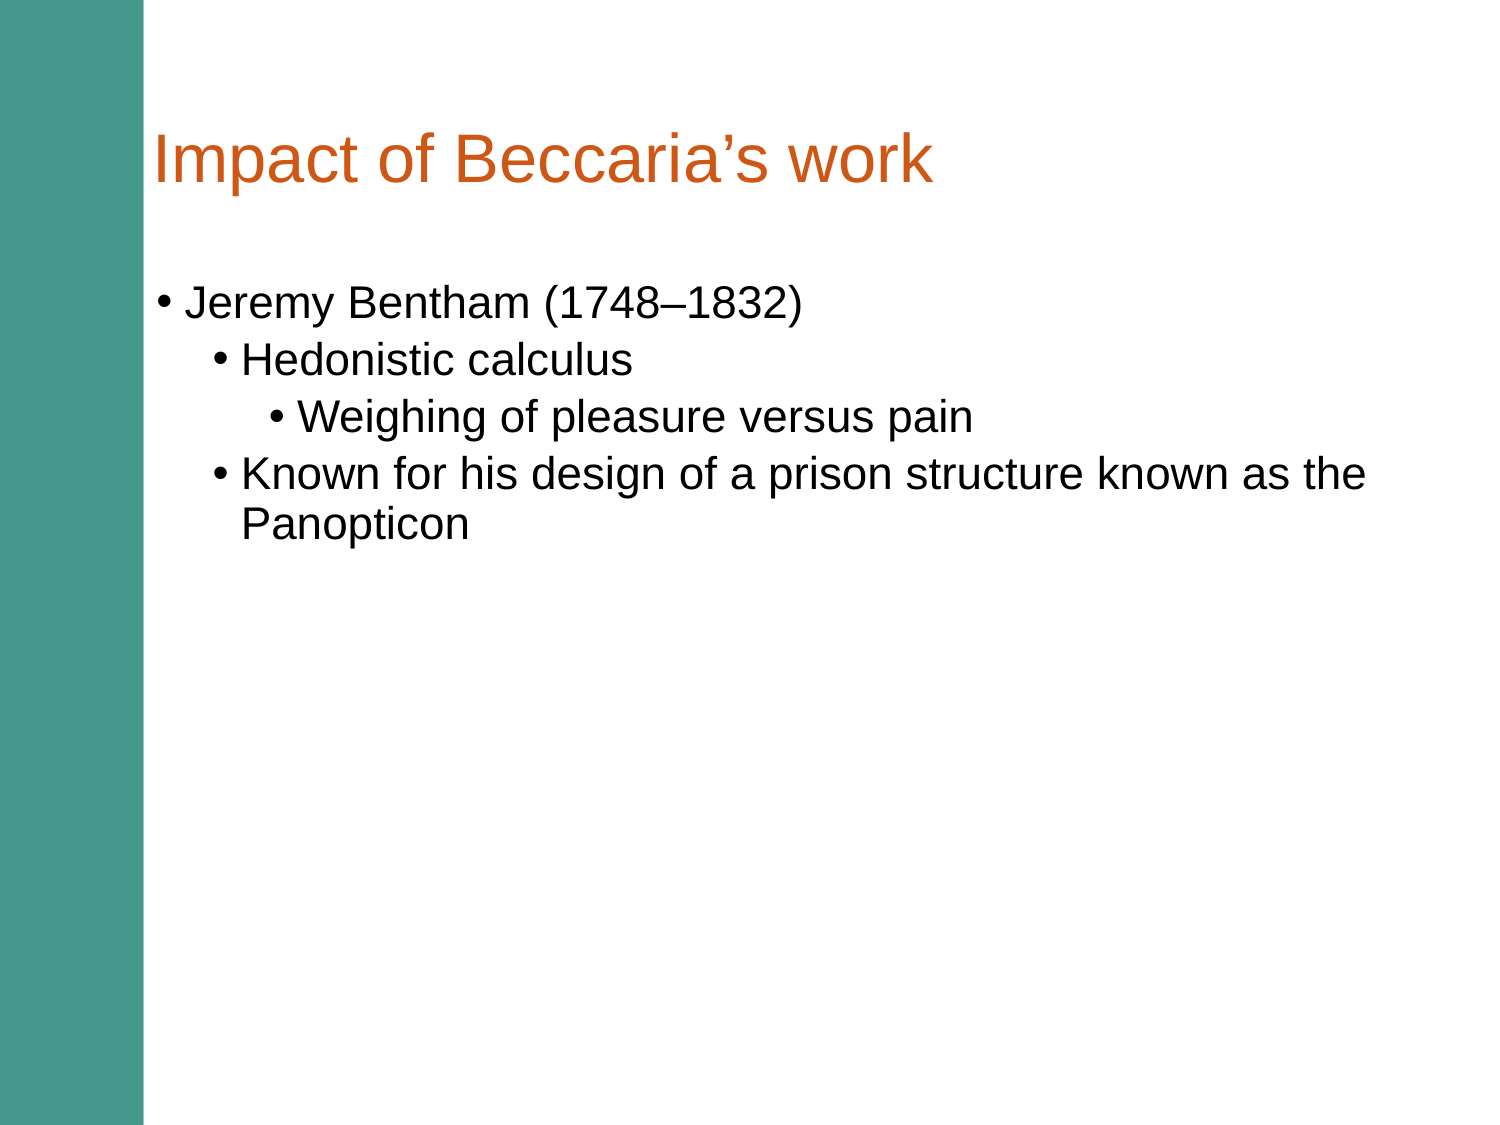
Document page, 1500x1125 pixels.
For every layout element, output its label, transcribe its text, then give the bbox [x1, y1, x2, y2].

picture [0, 0, 1500, 1125]
list Jeremy Bentham (1748–1832) Hedonistic calculus Weighing of pleasure versus pain Known for his design of a prison structure known as the Panopticon [141, 271, 1436, 986]
title Impact of Beccaria’s work [137, 51, 1432, 270]
